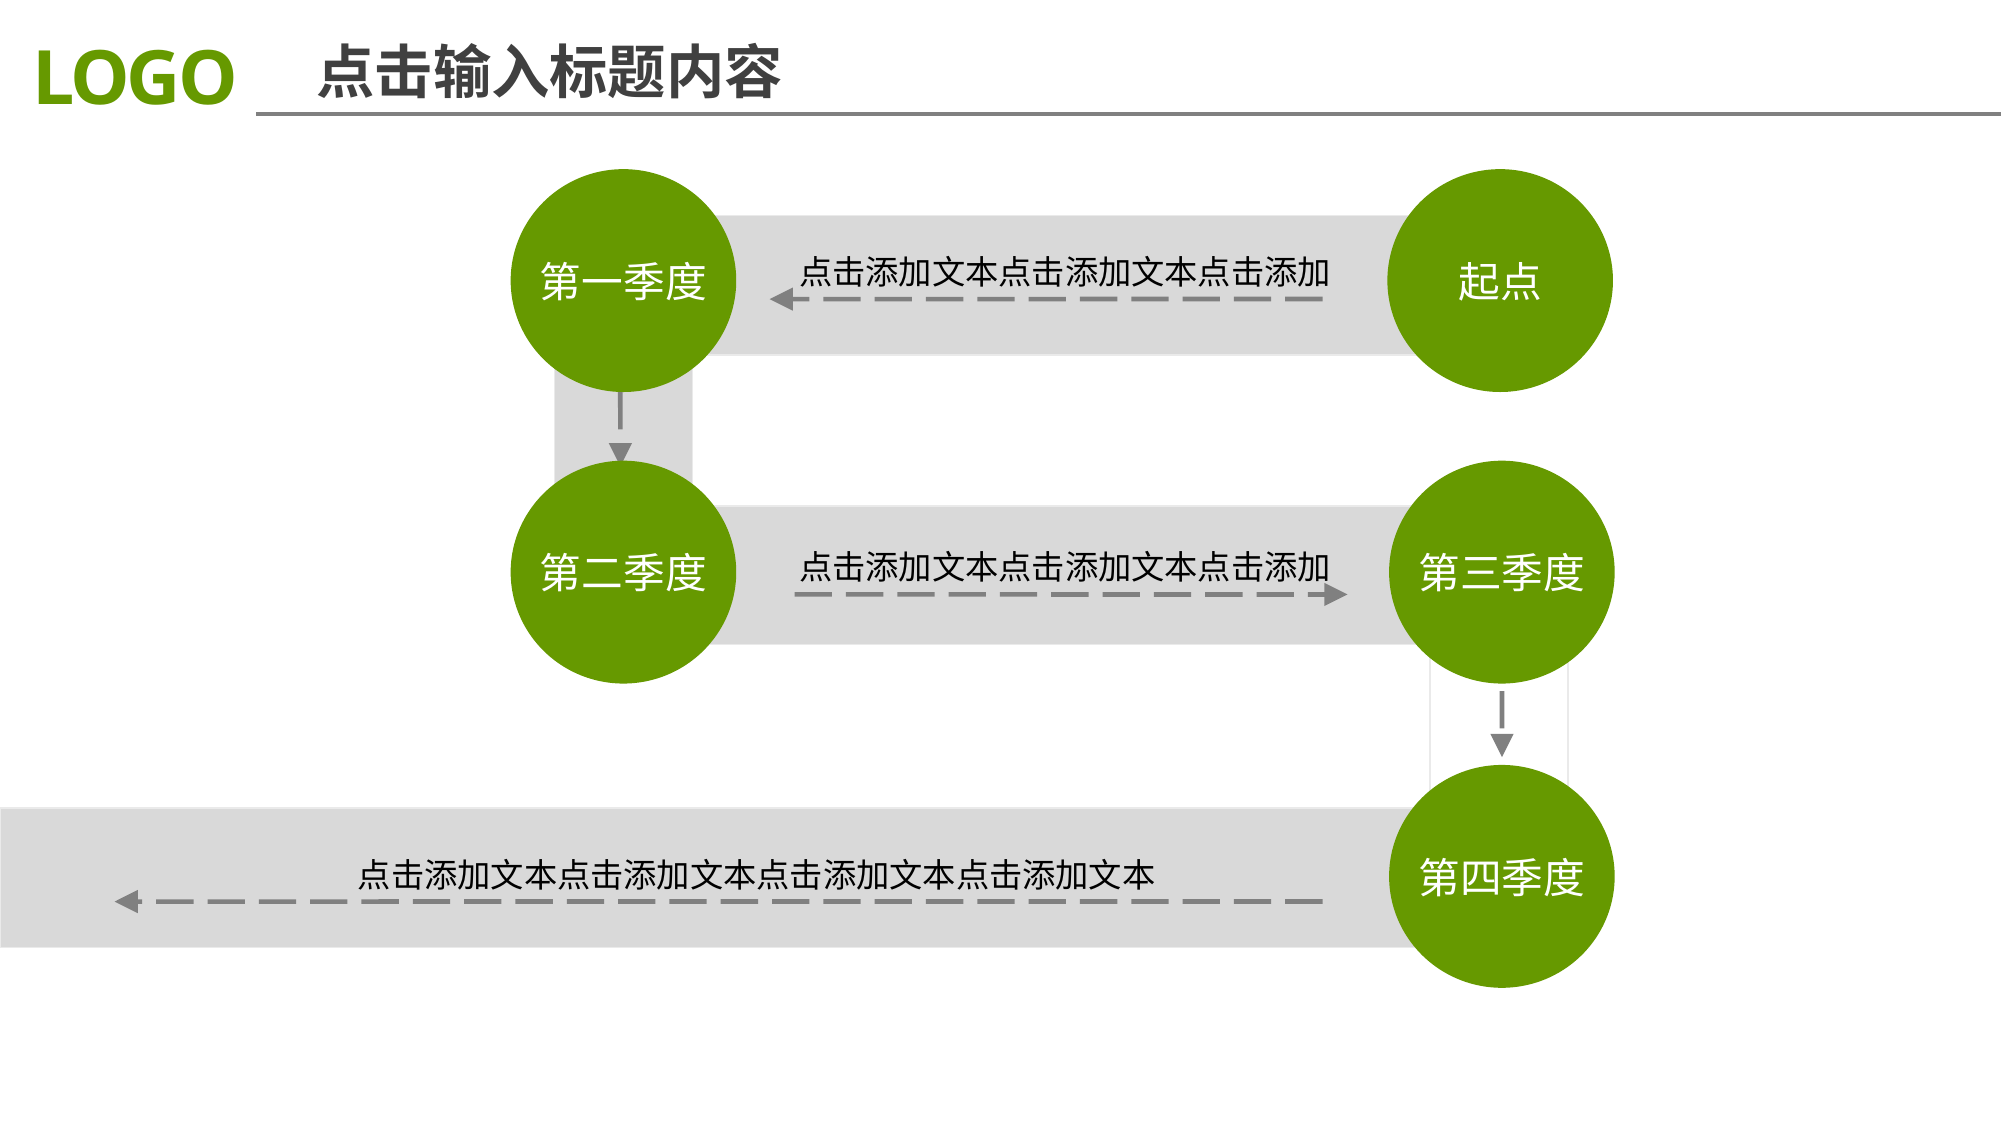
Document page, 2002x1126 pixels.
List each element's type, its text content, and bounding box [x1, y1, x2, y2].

text_box [0, 808, 1414, 948]
text_box [710, 505, 1415, 645]
text_box 第一季度 [510, 169, 737, 393]
text_box 第二季度 [510, 460, 737, 684]
text_box [554, 370, 693, 483]
text_box 点击添加文本点击添加文本点击添加 [773, 224, 1357, 299]
text_box 点击输入标题内容 [279, 27, 820, 113]
text_box [1430, 659, 1569, 789]
text_box [610, 444, 631, 460]
text_box 第四季度 [1389, 764, 1615, 988]
text_box 起点 [1387, 169, 1613, 393]
text_box [709, 215, 1415, 355]
text_box 第三季度 [1389, 460, 1615, 684]
text_box 点击添加文本点击添加文本点击添加 [773, 519, 1357, 594]
text_box [1319, 594, 1348, 605]
text_box [1491, 726, 1513, 758]
text_box [769, 297, 798, 310]
text_box 点击添加文本点击添加文本点击添加文本点击添加文本 [191, 826, 1323, 902]
text_box [114, 891, 136, 912]
